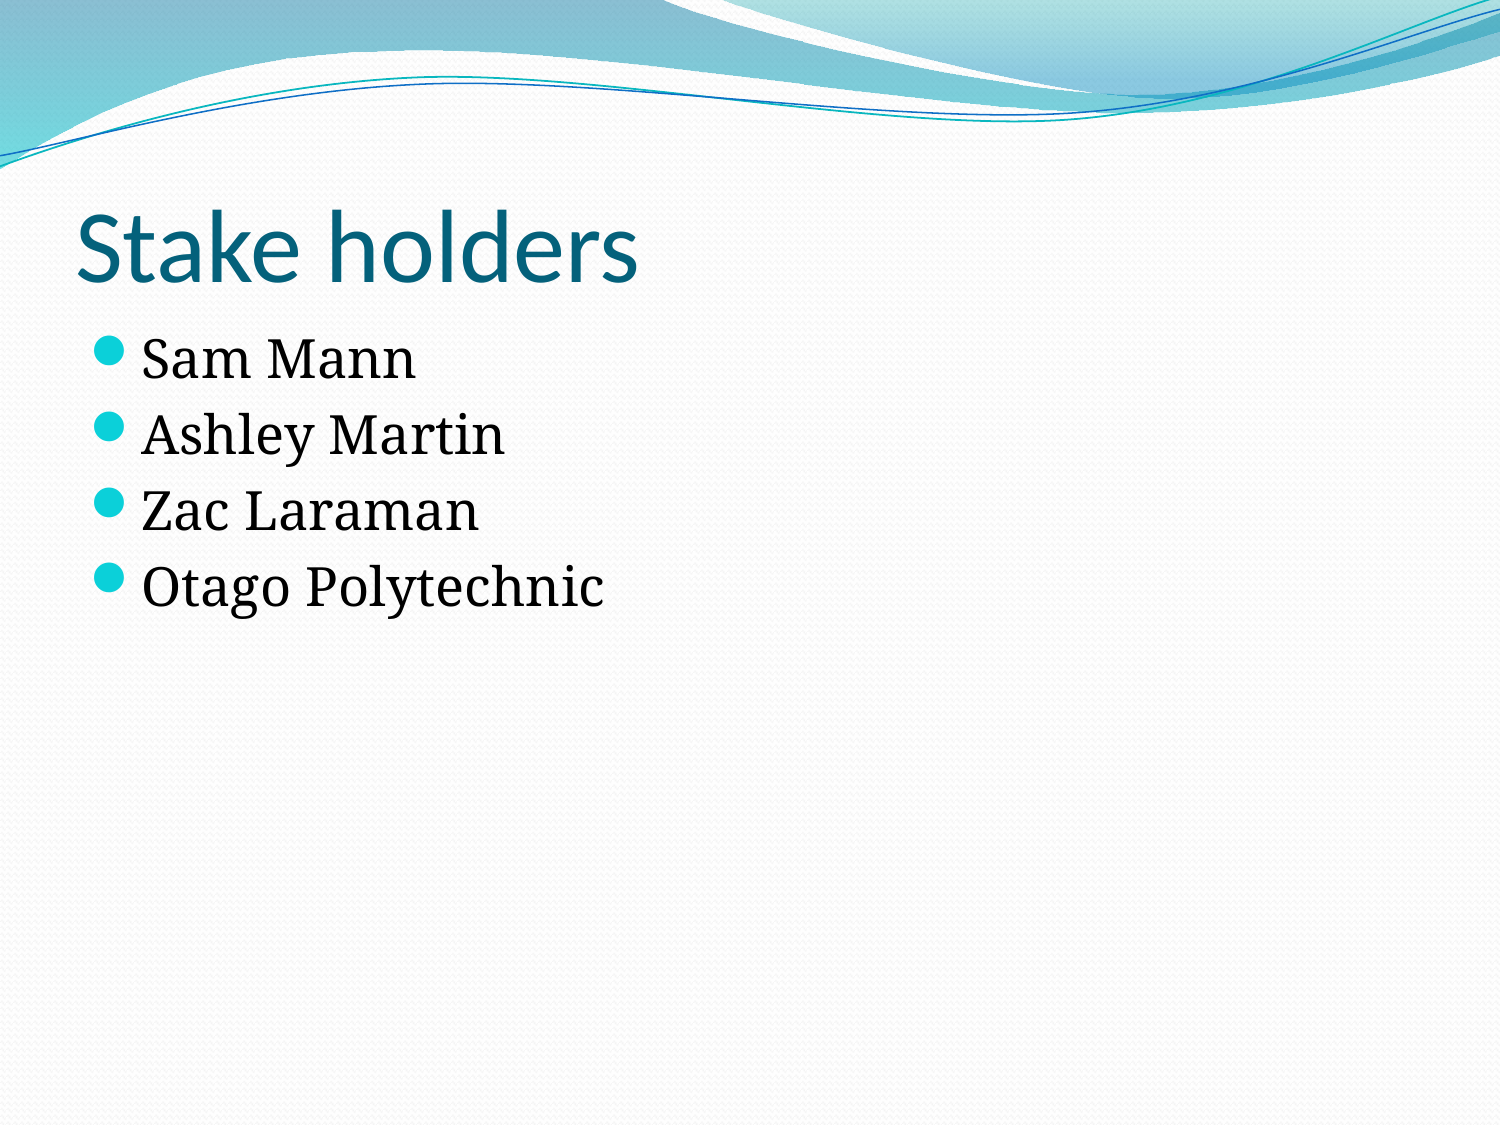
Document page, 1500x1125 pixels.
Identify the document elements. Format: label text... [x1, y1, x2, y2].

list Sam Mann Ashley Martin Zac Laraman Otago Polytechnic [75, 317, 1425, 1038]
title Stake holders [75, 115, 1425, 303]
